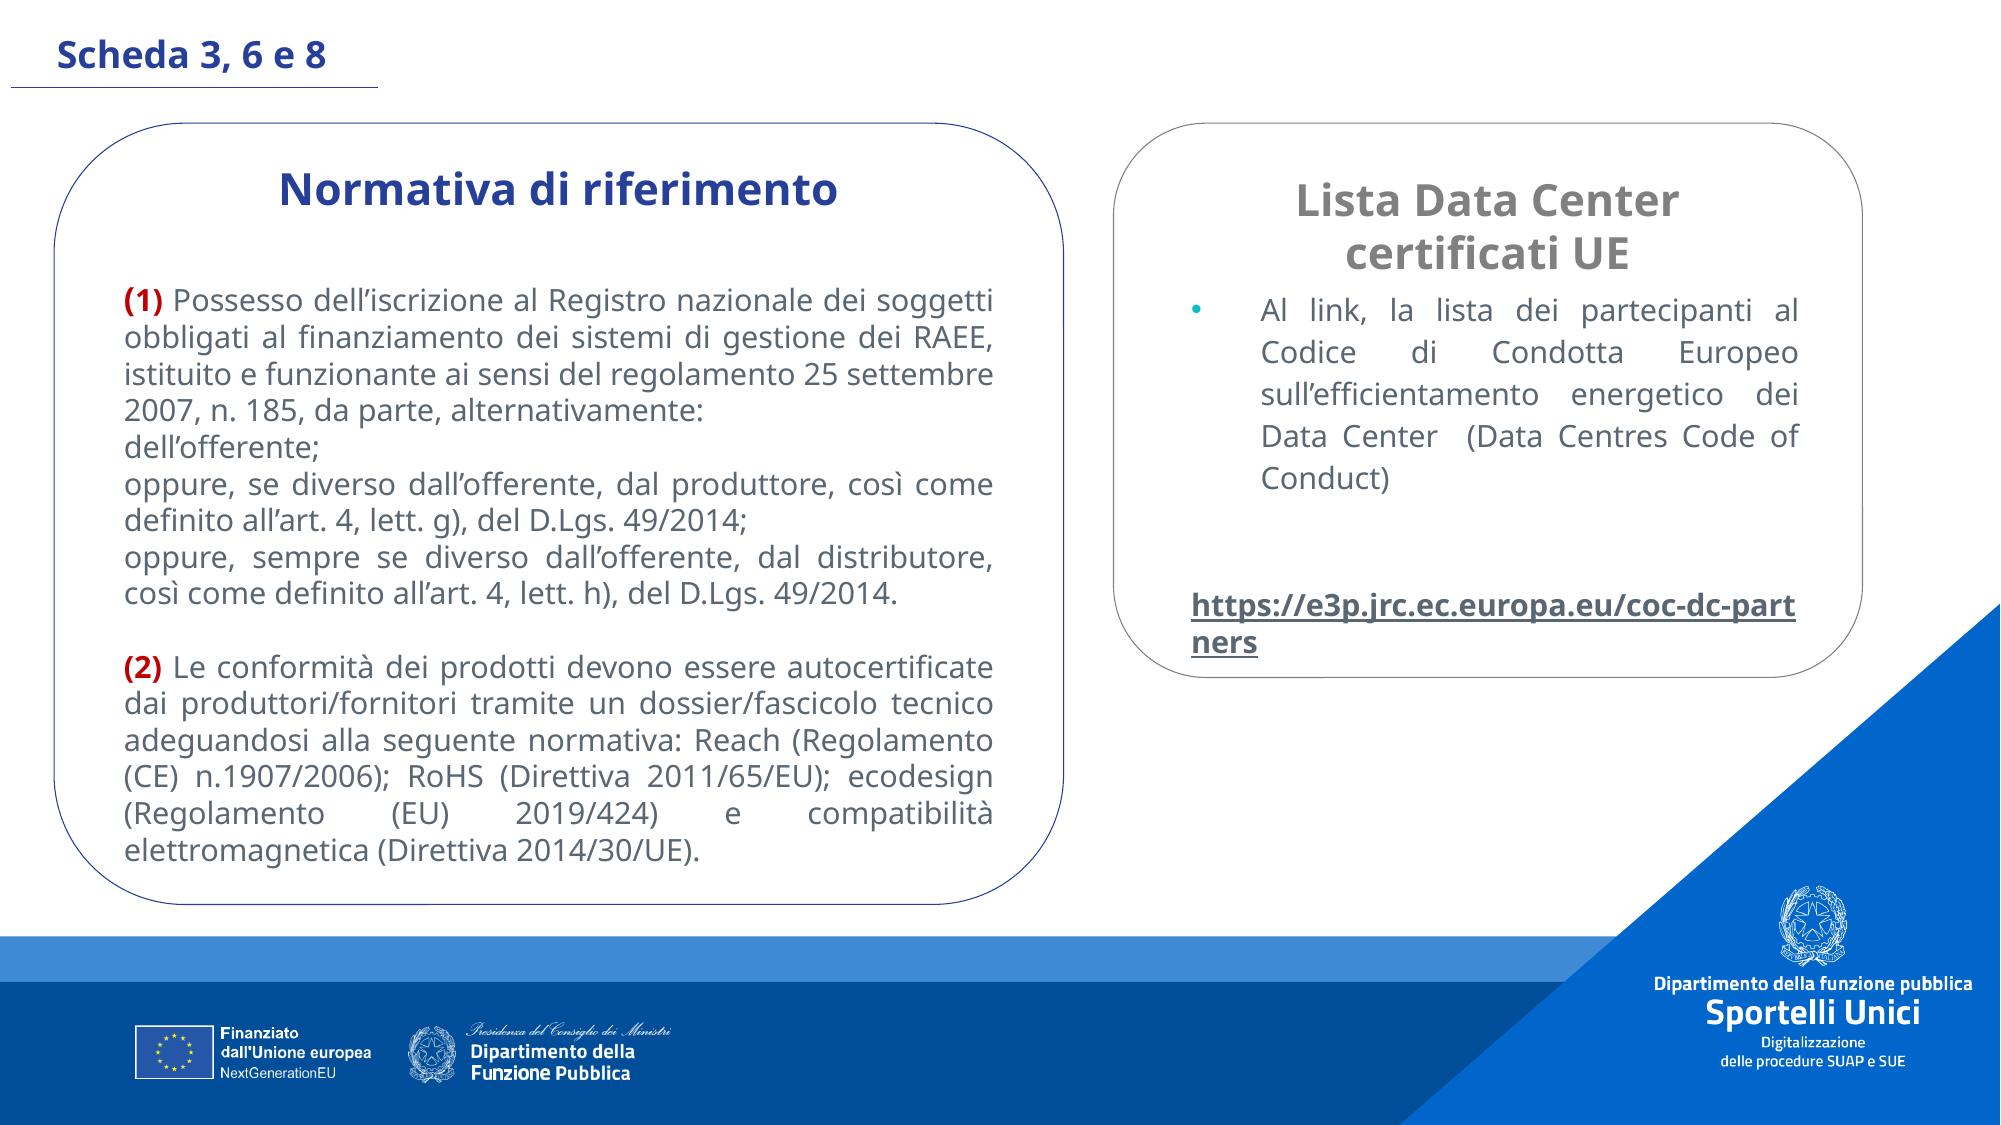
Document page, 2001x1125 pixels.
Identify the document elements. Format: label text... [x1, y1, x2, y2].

text_box Scheda 3, 6 e 8 [36, 0, 518, 114]
text_box [1112, 122, 1864, 679]
picture [221, 1027, 234, 1039]
picture [466, 1022, 671, 1080]
text_box [53, 122, 1065, 906]
picture [157, 1058, 169, 1069]
picture [180, 1035, 192, 1047]
picture [1455, 707, 2001, 1125]
picture [221, 1067, 335, 1078]
picture [180, 1058, 192, 1069]
picture [408, 1026, 456, 1083]
text_box Al link, la lista dei partecipanti al Codice di Condotta Europeo sull’efficientamento energetico dei Data Center (Data Centres Code of Conduct) https://e3p.jrc.ec.europa.eu/coc-dc-partners [1145, 278, 1831, 636]
picture [157, 1035, 169, 1047]
picture [240, 1046, 371, 1061]
